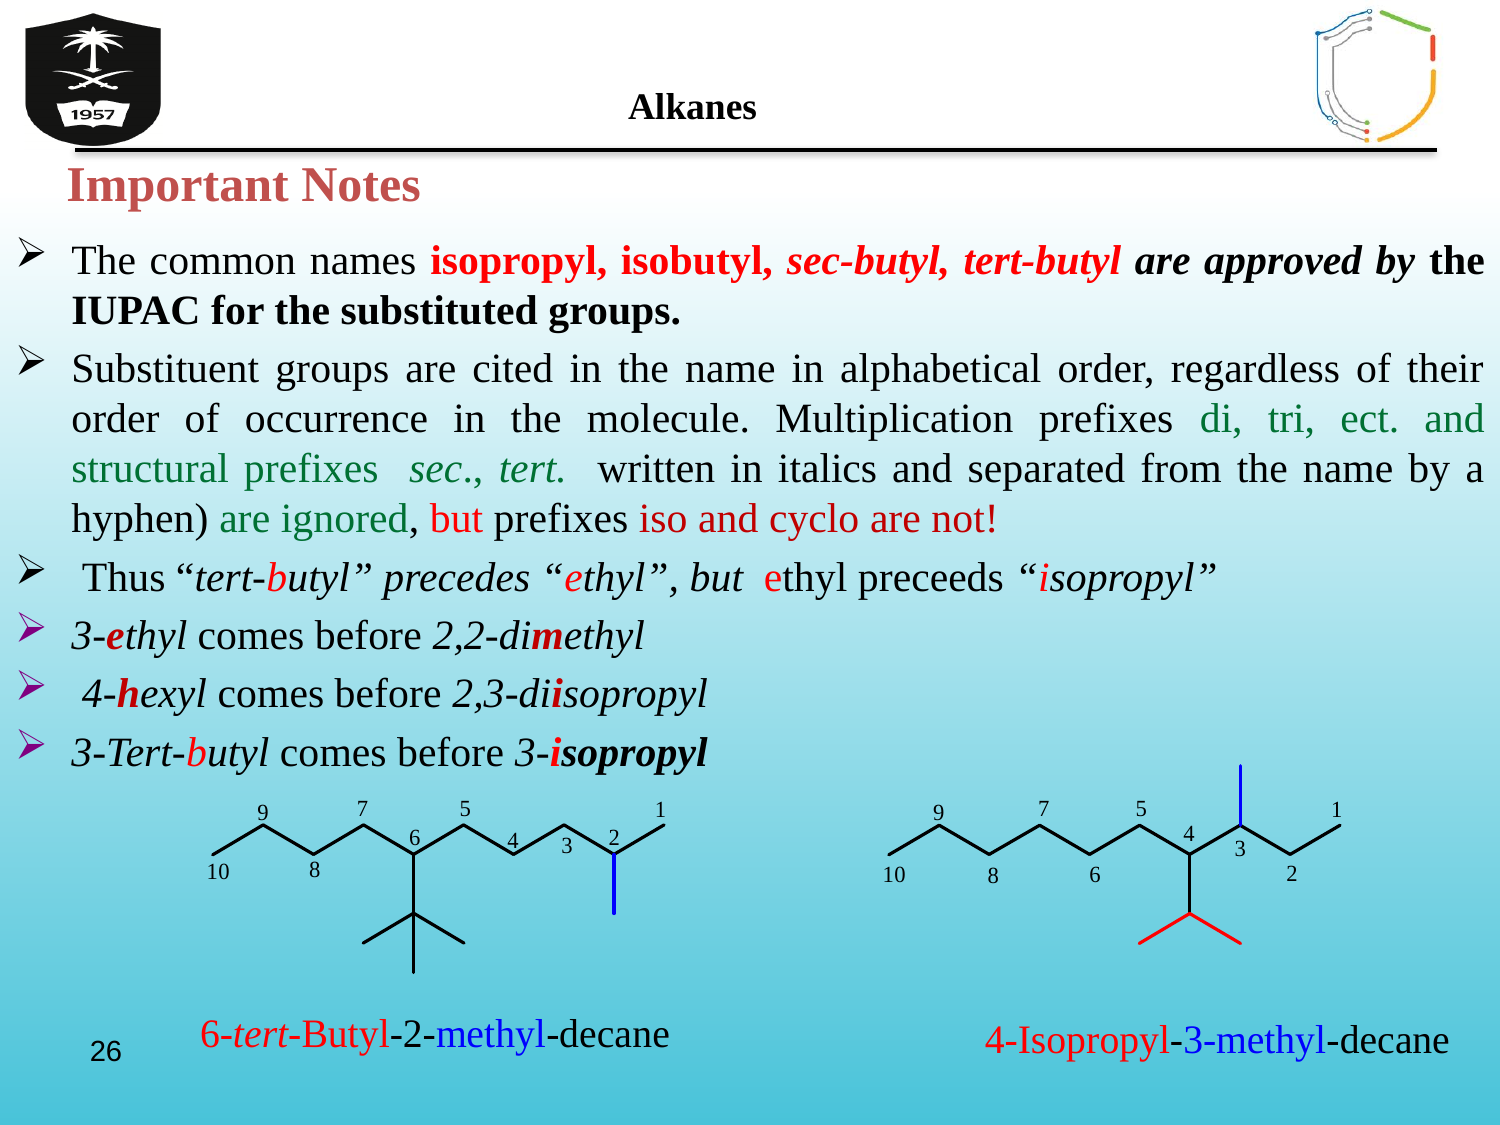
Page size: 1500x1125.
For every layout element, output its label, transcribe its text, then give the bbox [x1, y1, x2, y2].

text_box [199, 762, 1451, 1063]
picture [24, 12, 163, 151]
text_box Alkanes [613, 74, 773, 135]
list The common names isopropyl, isobutyl, sec-butyl, tert-butyl are approved by the IUPAC for the substituted groups. Substituent groups are cited in the name in alphabetical order, regardless of their order of occurrence in the molecule. Multiplication prefixes di, tri, ect. and structural prefixes sec., tert. written in italics and separated from the name by a hyphen) are ignored, but prefixes iso and cyclo are not! Thus “tert-butyl” precedes “ethyl”, but ethyl preceeds “isopropyl” 3-ethyl comes before 2,2-dimethyl 4-hexyl comes before 2,3-diisopropyl 3-Tert-butyl comes before 3-isopropyl [0, 224, 1500, 1125]
picture [1287, 0, 1463, 165]
text_box 26 [75, 1024, 425, 1103]
title Important Notes [0, 99, 488, 224]
